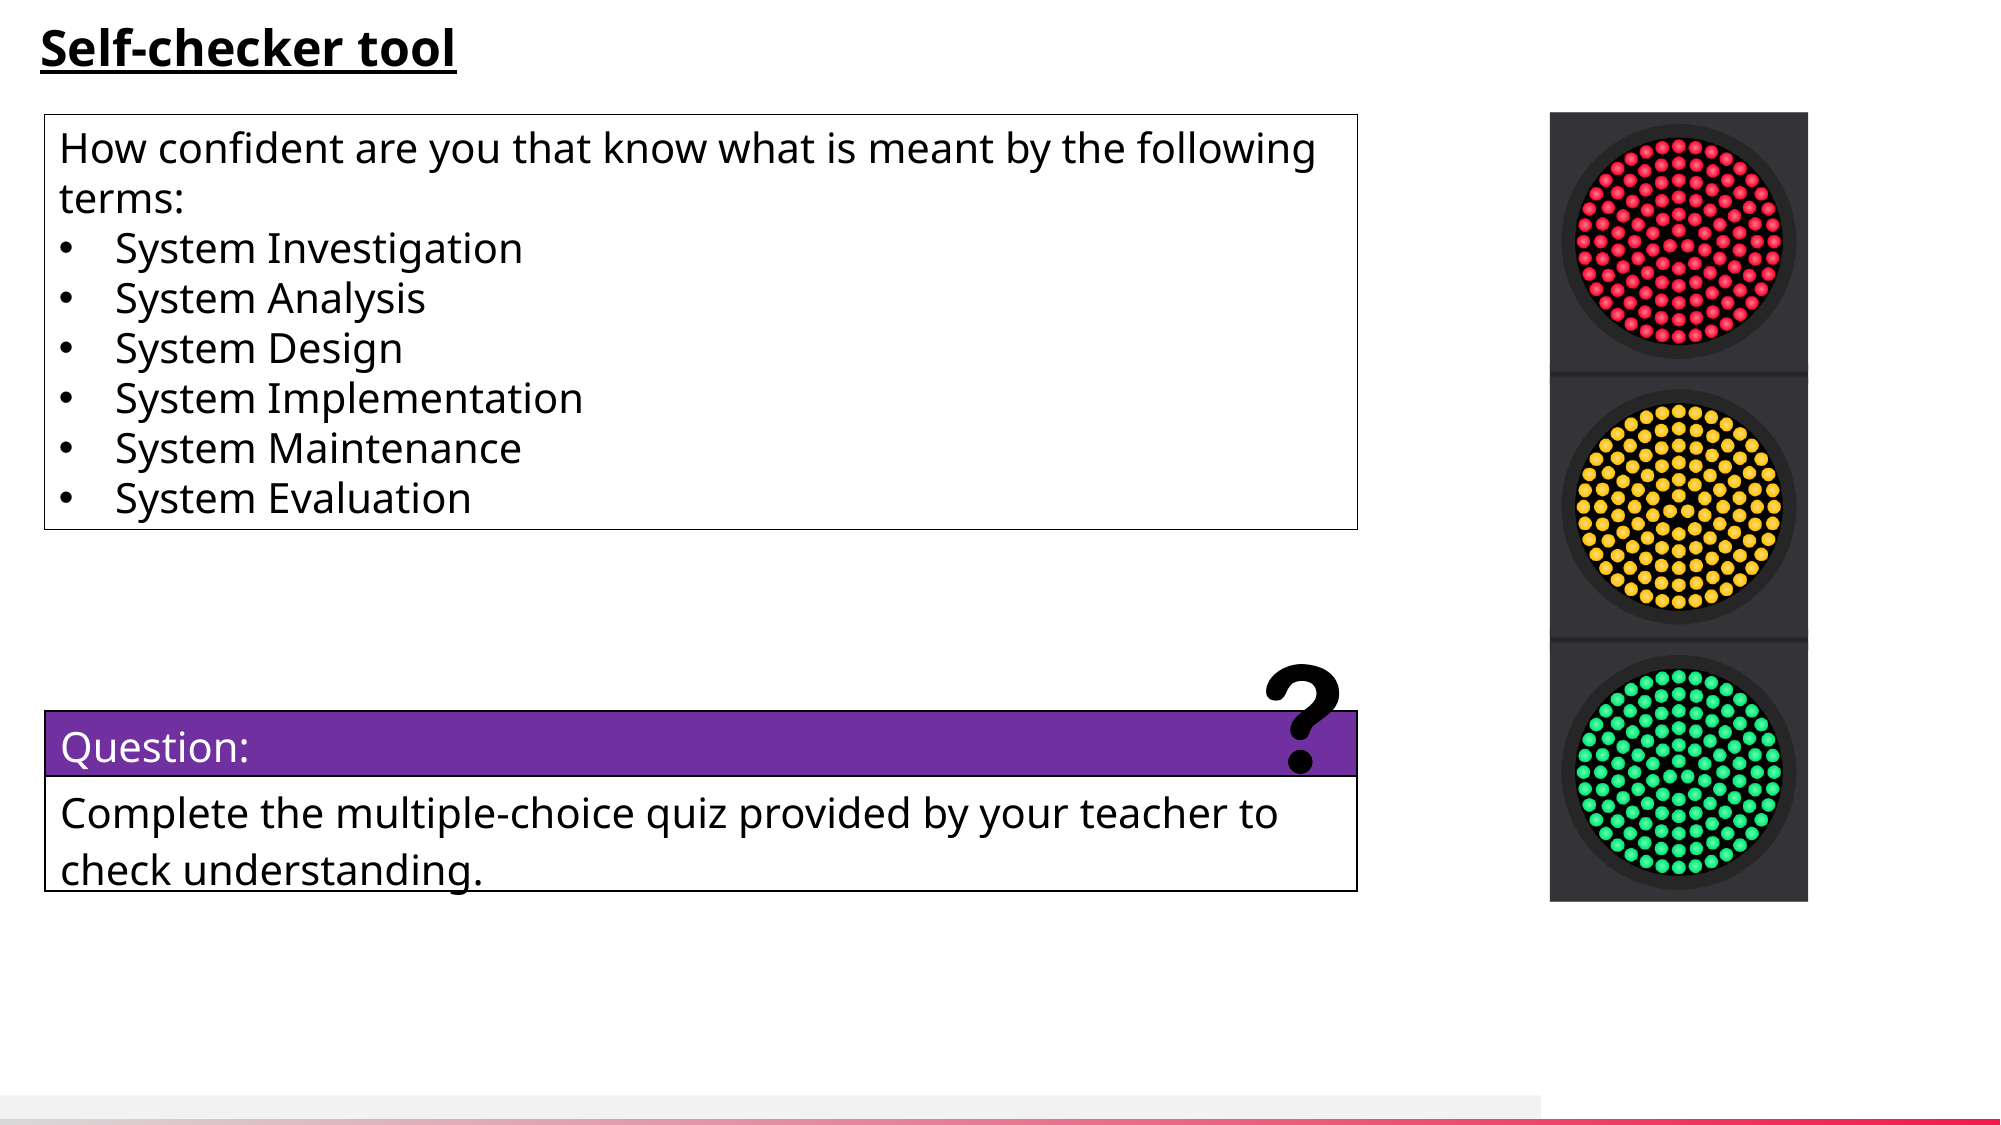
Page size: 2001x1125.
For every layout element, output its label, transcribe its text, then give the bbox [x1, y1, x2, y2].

picture [1247, 663, 1358, 774]
text_box How confident are you that know what is meant by the following terms: System Investigation System Analysis System Design System Implementation System Maintenance System Evaluation [44, 114, 1358, 530]
text_box Self-checker tool [25, 8, 2000, 189]
table_header Question: [46, 712, 1356, 775]
table_cell Complete the multiple-choice quiz provided by your teacher to check understanding. [46, 777, 1356, 890]
picture [1421, 71, 1933, 942]
